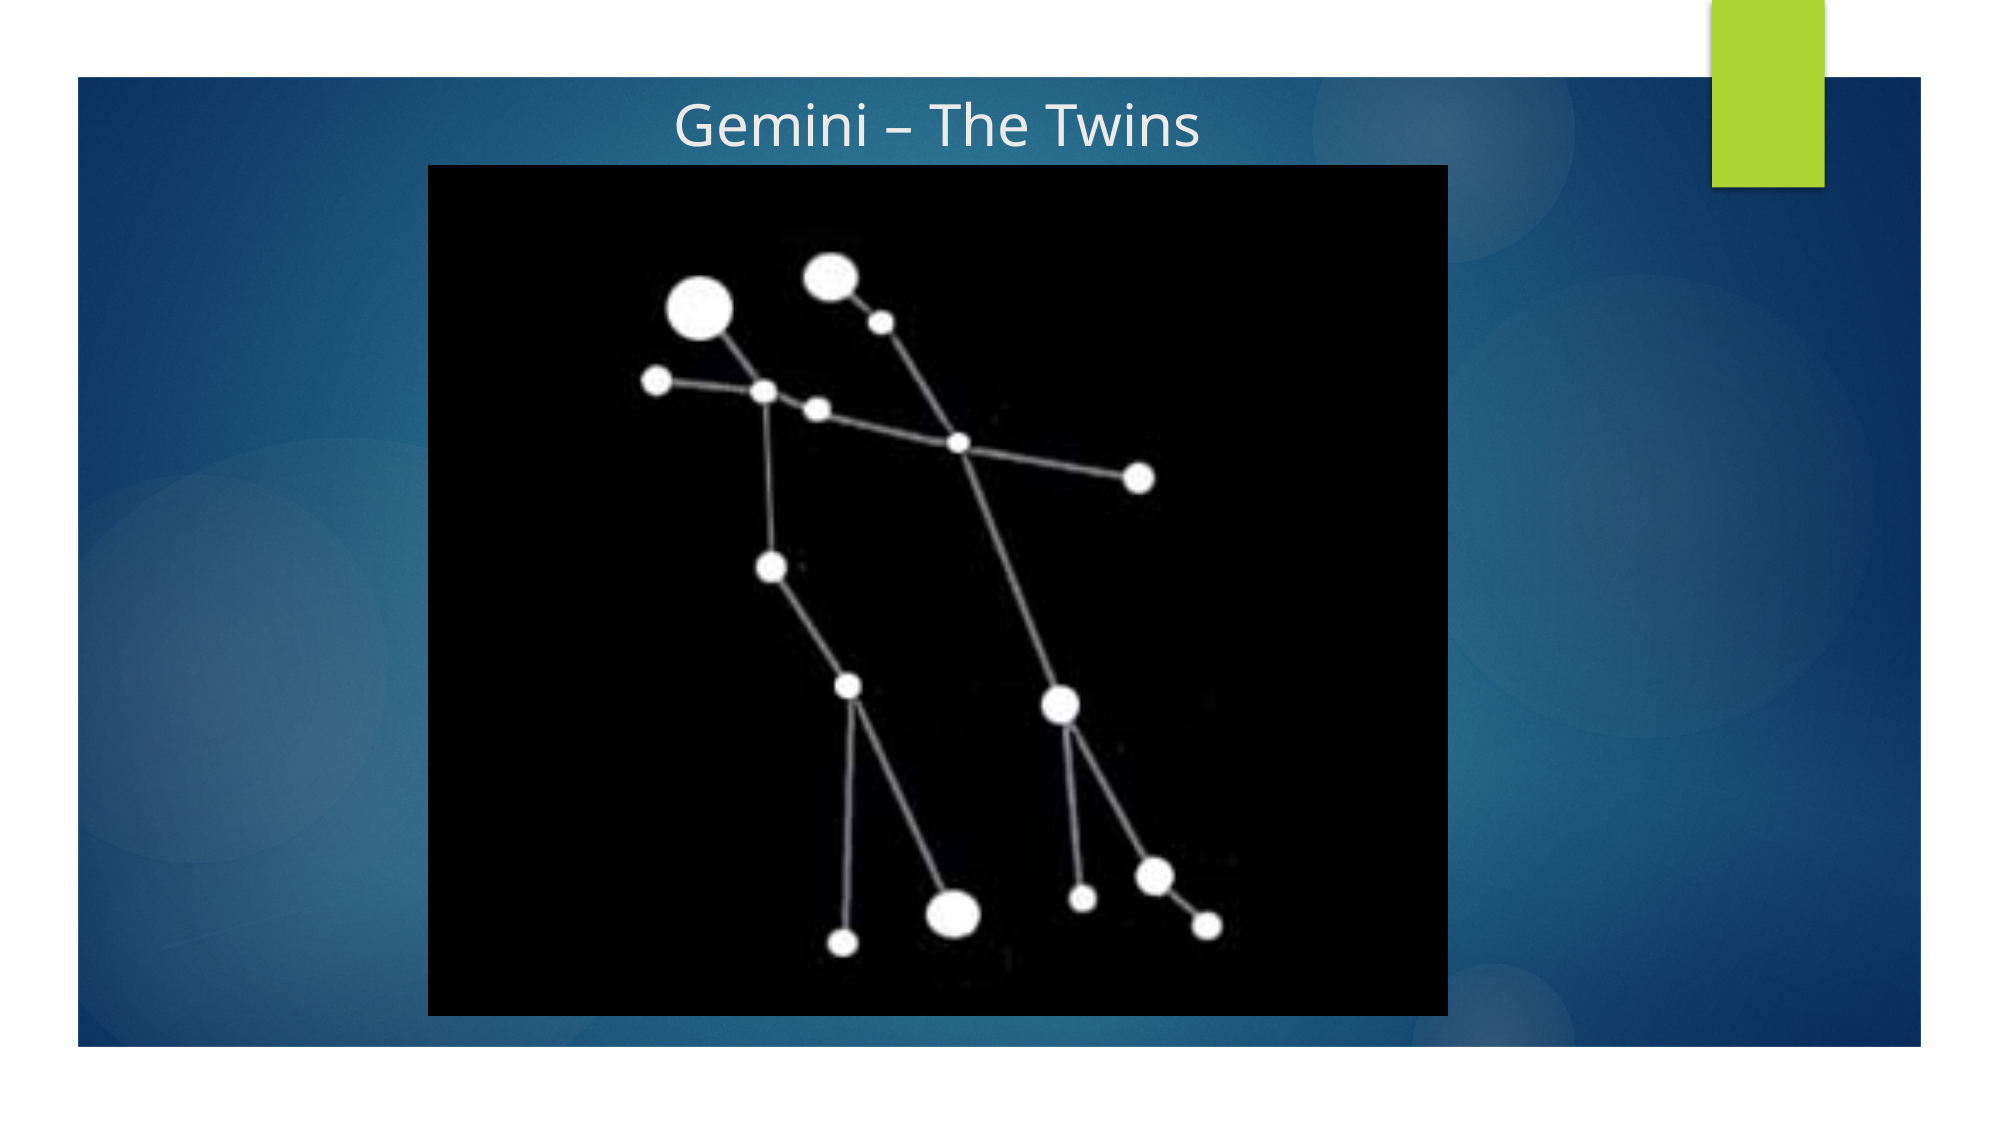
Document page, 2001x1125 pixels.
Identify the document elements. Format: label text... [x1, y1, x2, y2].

title Gemini – The Twins [214, 2, 1662, 166]
picture [427, 165, 1448, 1016]
